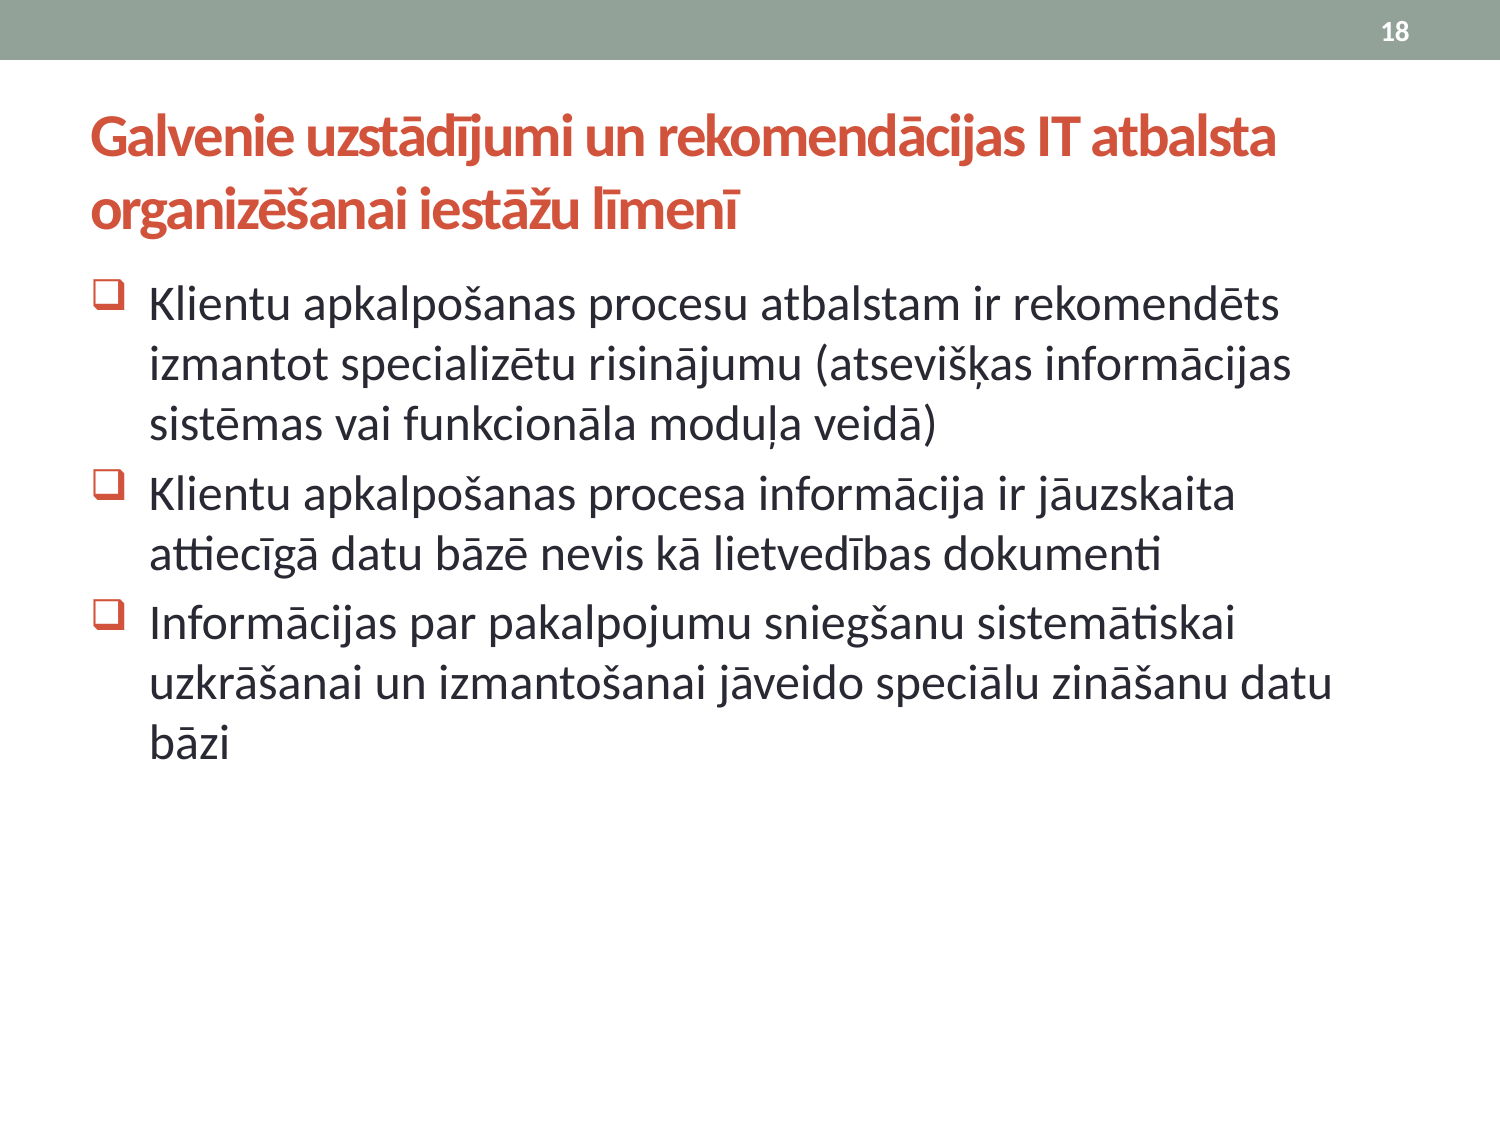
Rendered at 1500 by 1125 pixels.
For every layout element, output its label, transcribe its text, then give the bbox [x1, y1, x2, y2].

title Galvenie uzstādījumi un rekomendācijas IT atbalsta organizēšanai iestāžu līmenī [75, 87, 1425, 250]
list Klientu apkalpošanas procesu atbalstam ir rekomendēts izmantot specializētu risinājumu (atsevišķas informācijas sistēmas vai funkcionāla moduļa veidā) Klientu apkalpošanas procesa informācija ir jāuzskaita attiecīgā datu bāzē nevis kā lietvedības dokumenti Informācijas par pakalpojumu sniegšanu sistemātiskai uzkrāšanai un izmantošanai jāveido speciālu zināšanu datu bāzi [75, 262, 1425, 1063]
slide_number 18 [1250, 3, 1425, 57]
